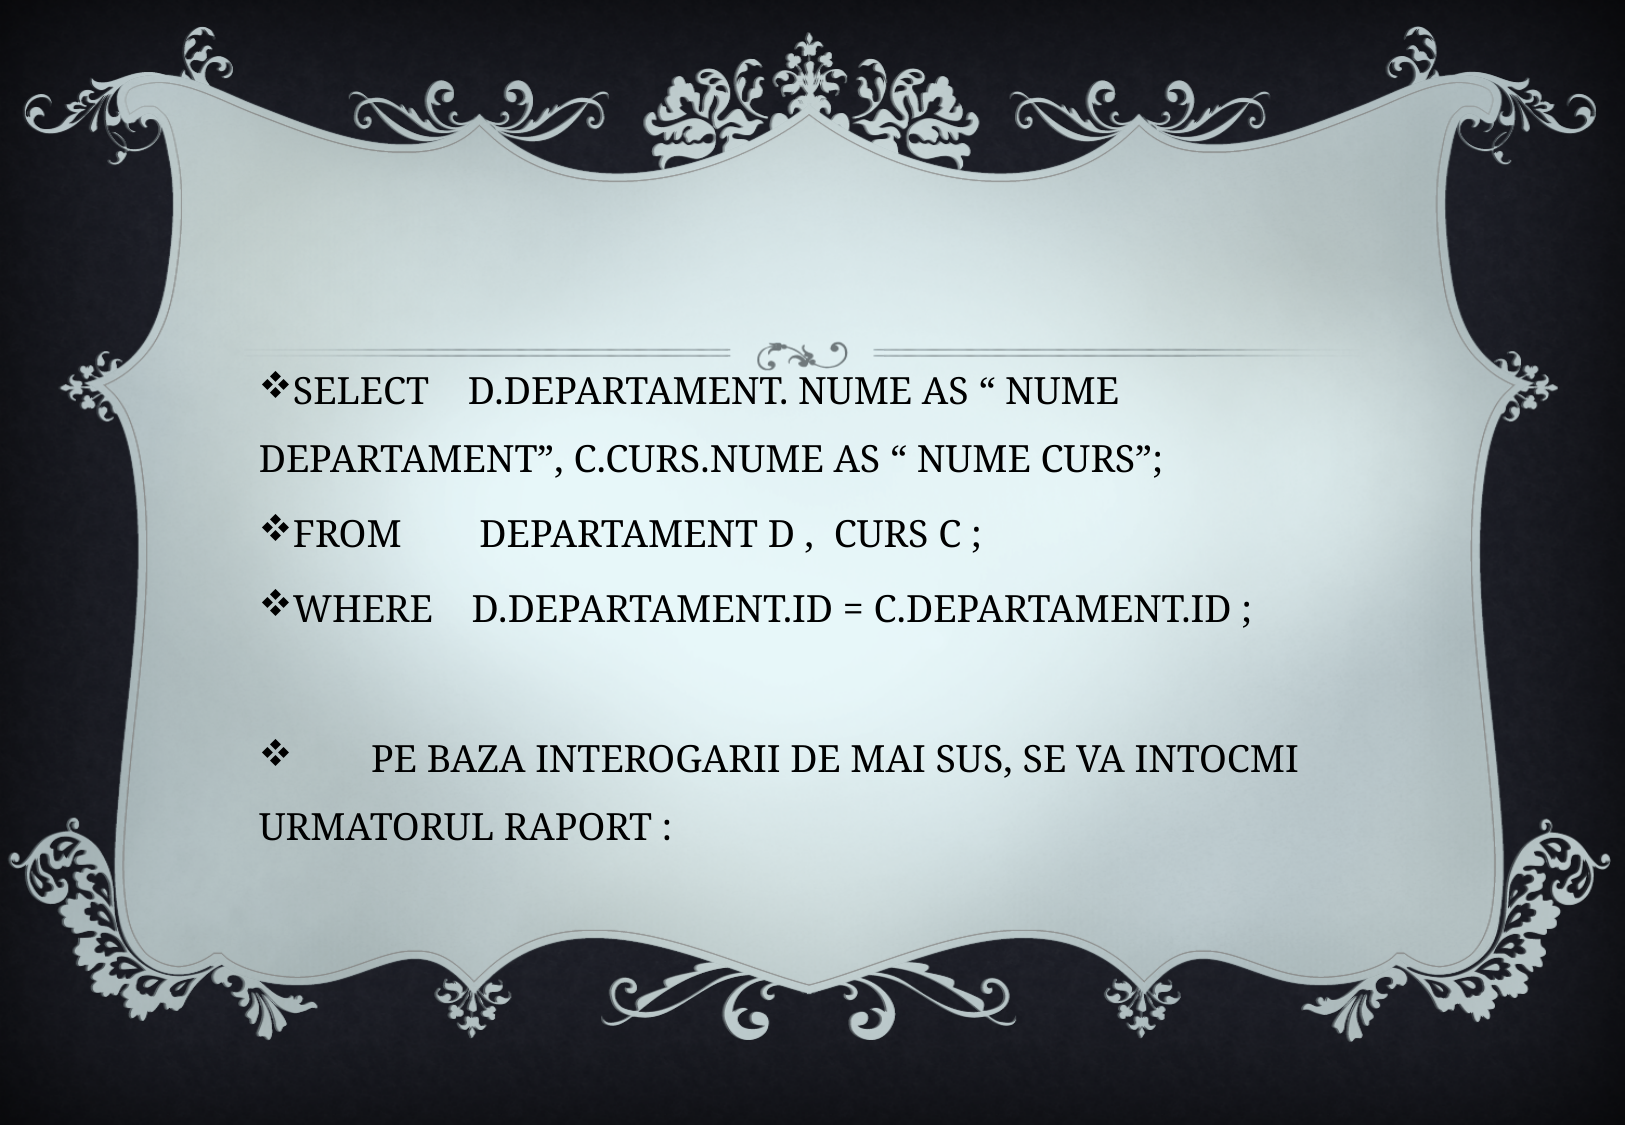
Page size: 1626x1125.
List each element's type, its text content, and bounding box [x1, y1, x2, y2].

list SELECT D.DEPARTAMENT. NUME AS “ NUME DEPARTAMENT”, C.CURS.NUME AS “ NUME CURS”; FROM DEPARTAMENT D , CURS C ; WHERE D.DEPARTAMENT.ID = C.DEPARTAMENT.ID ; PE BAZA INTEROGARII DE MAI SUS, SE VA INTOCMI URMATORUL RAPORT : [243, 337, 1382, 901]
picture [0, 419, 1625, 1125]
picture [0, 0, 1625, 265]
